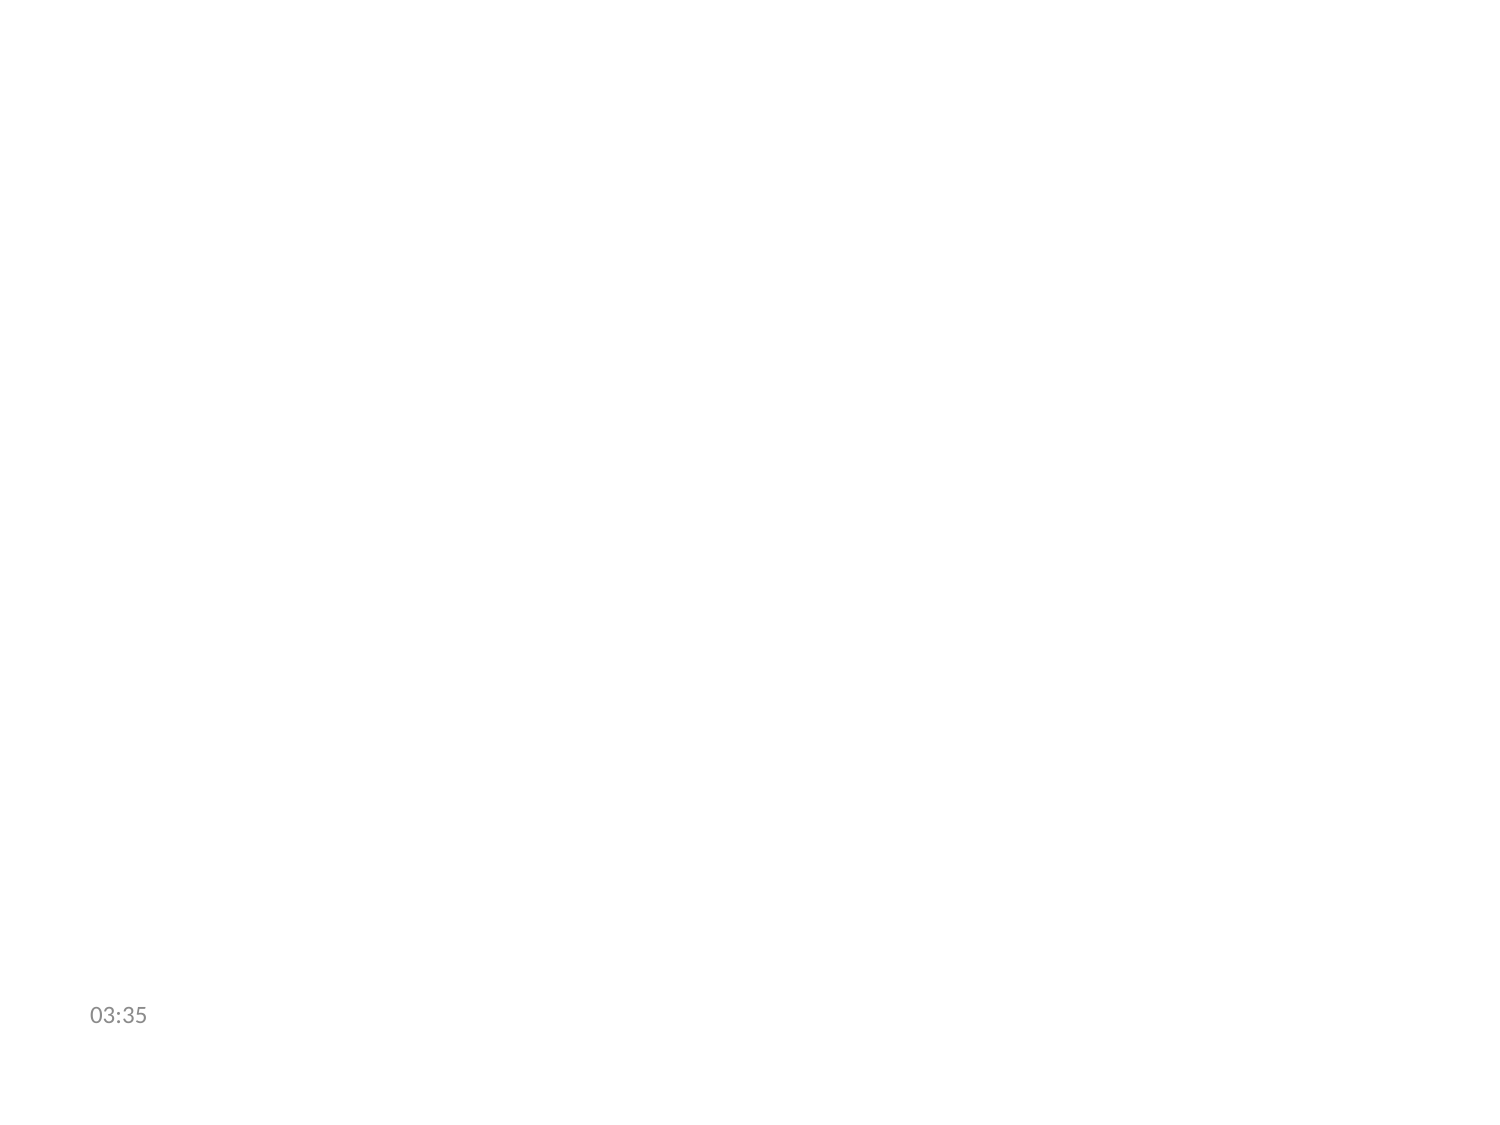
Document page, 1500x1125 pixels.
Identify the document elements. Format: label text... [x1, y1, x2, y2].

text_box 15:35 [75, 983, 425, 1044]
